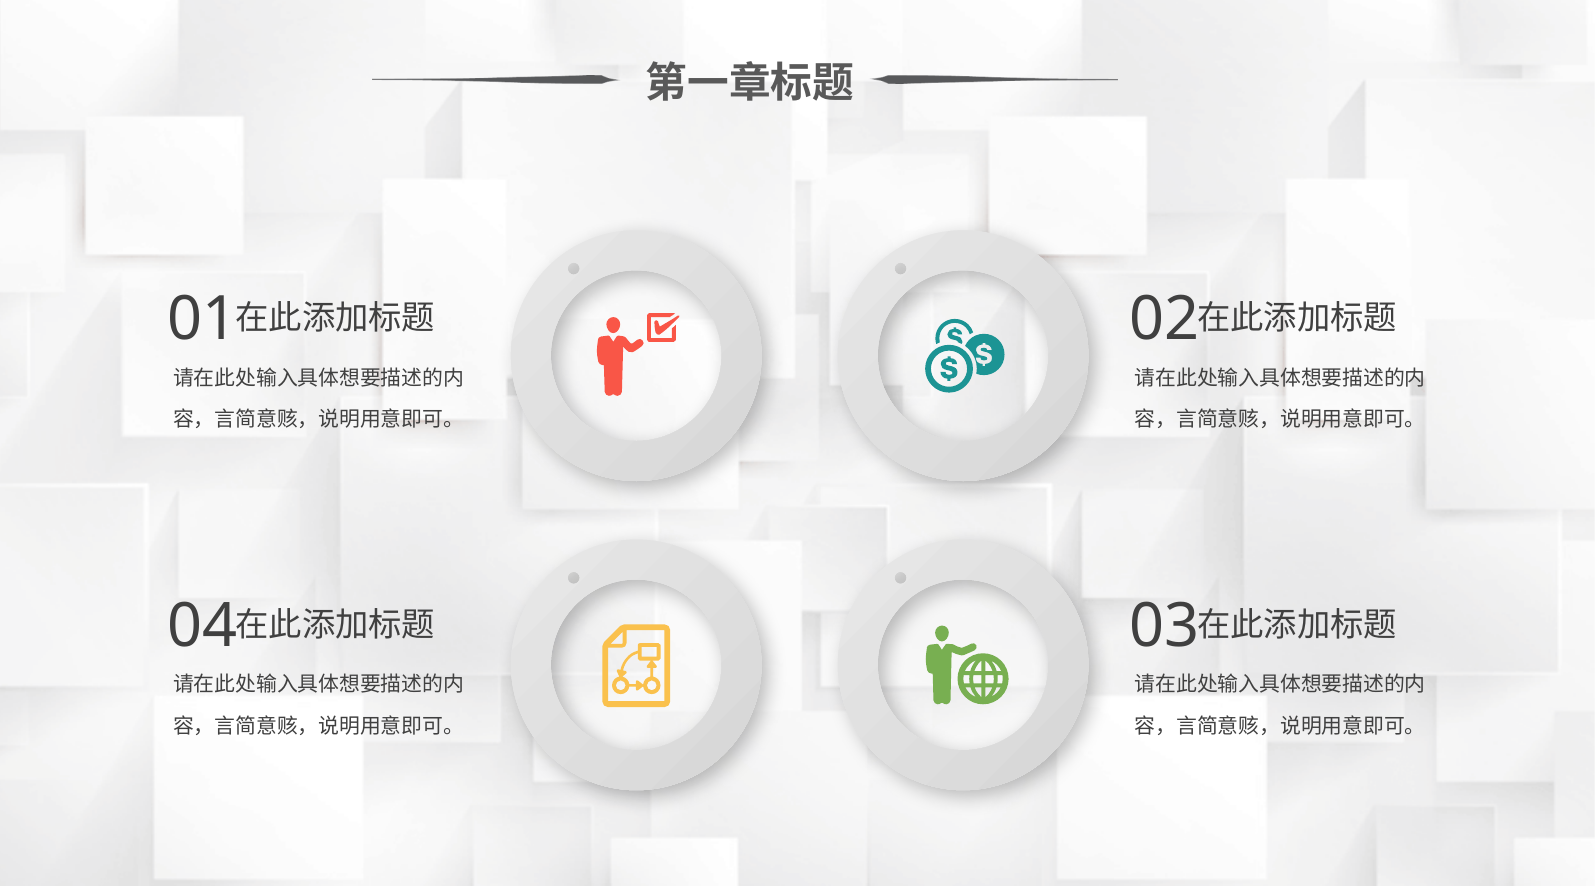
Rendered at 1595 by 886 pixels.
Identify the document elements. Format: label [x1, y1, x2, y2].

text_box [1094, 577, 1459, 747]
text_box [510, 230, 762, 482]
text_box [1094, 271, 1459, 440]
text_box [127, 271, 497, 440]
picture [0, 0, 1595, 886]
text_box [127, 577, 497, 747]
text_box [510, 539, 762, 791]
text_box [837, 539, 1089, 791]
text_box [837, 230, 1089, 482]
